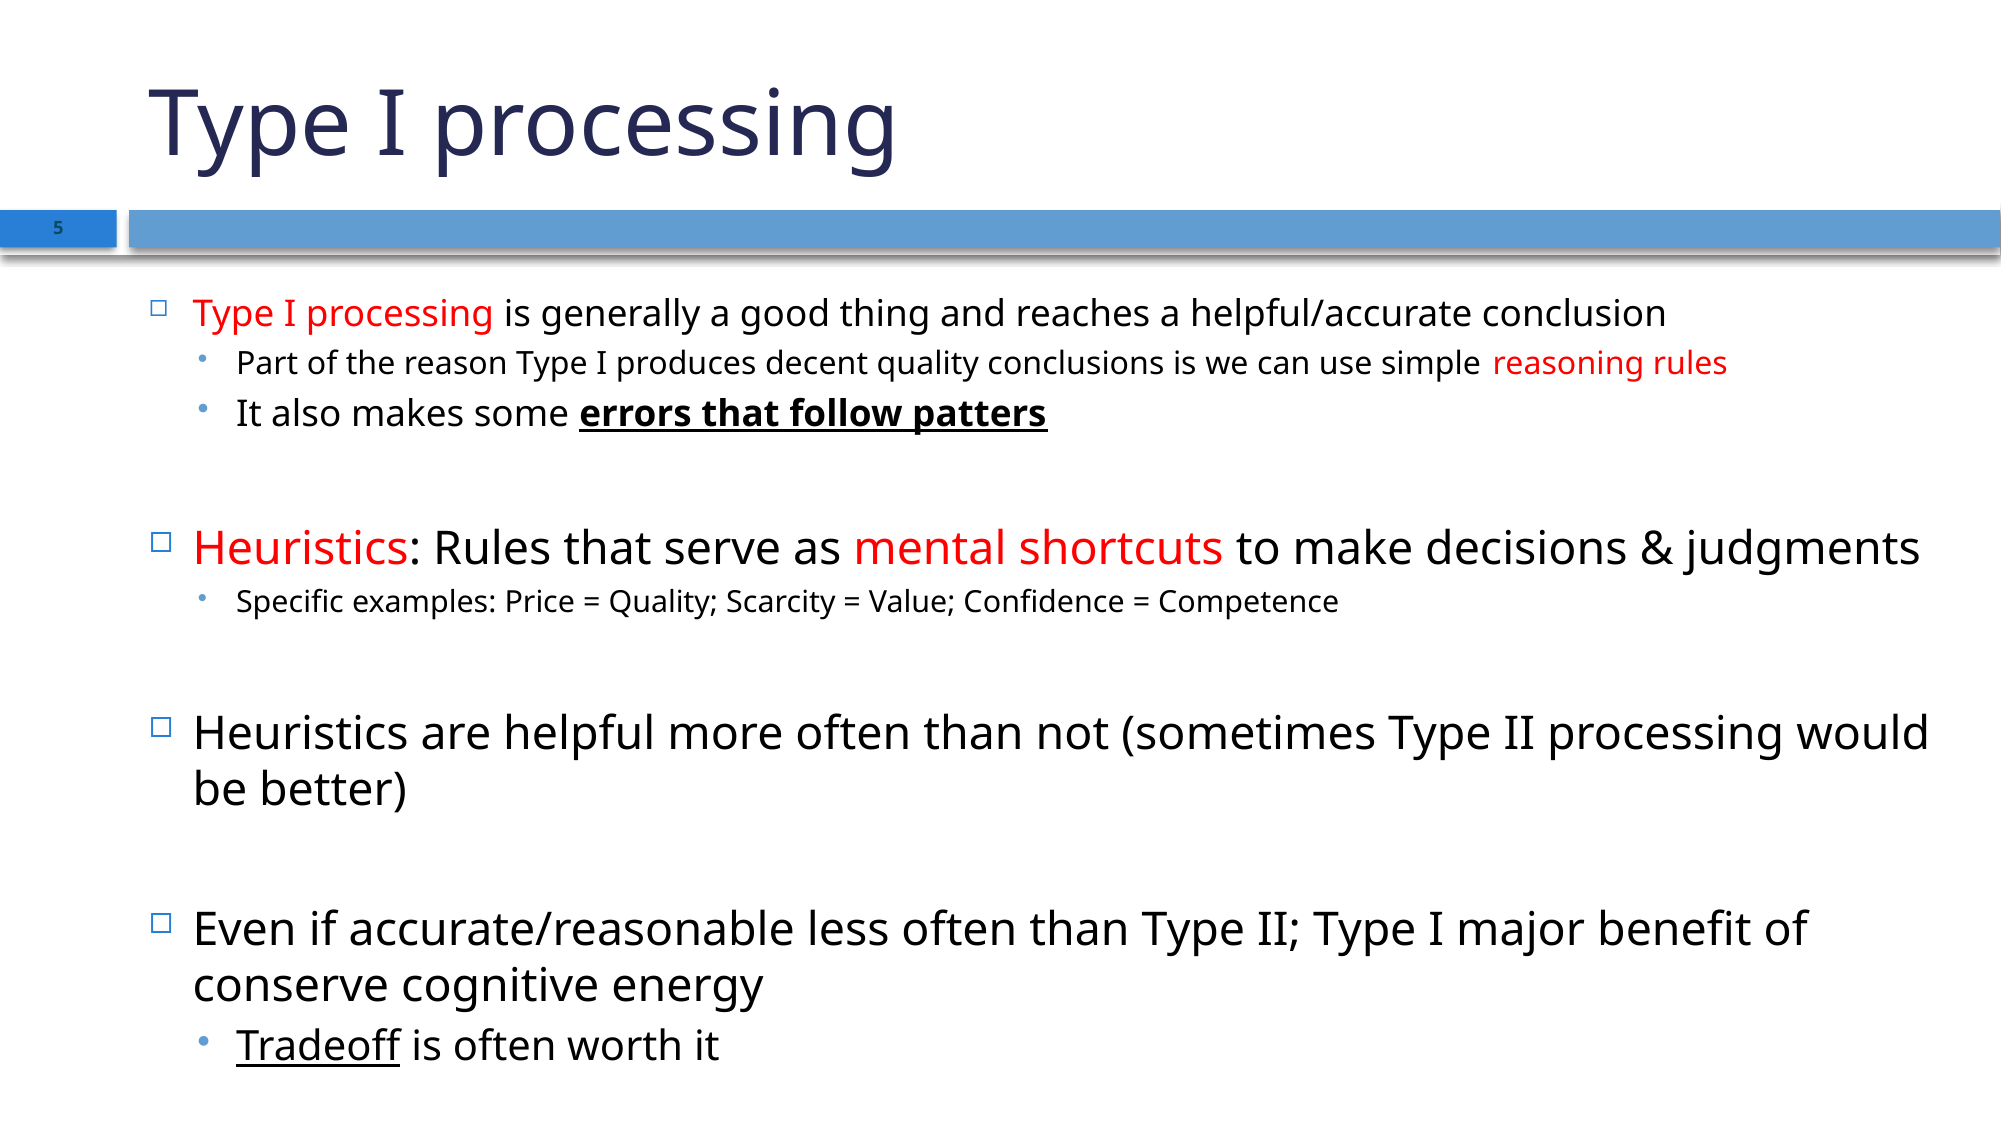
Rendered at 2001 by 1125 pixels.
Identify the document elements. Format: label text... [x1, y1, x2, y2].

slide_number 5 [0, 208, 117, 249]
list Type I processing is generally a good thing and reaches a helpful/accurate conclusion Part of the reason Type I produces decent quality conclusions is we can use simple reasoning rules It also makes some errors that follow patters Heuristics: Rules that serve as mental shortcuts to make decisions & judgments Specific examples: Price = Quality; Scarcity = Value; Confidence = Competence Heuristics are helpful more often than not (sometimes Type II processing would be better) Even if accurate/reasonable less often than Type II; Type I major benefit of conserve cognitive energy Tradeoff is often worth it [133, 226, 1955, 1125]
title Type I processing [133, 37, 1918, 200]
